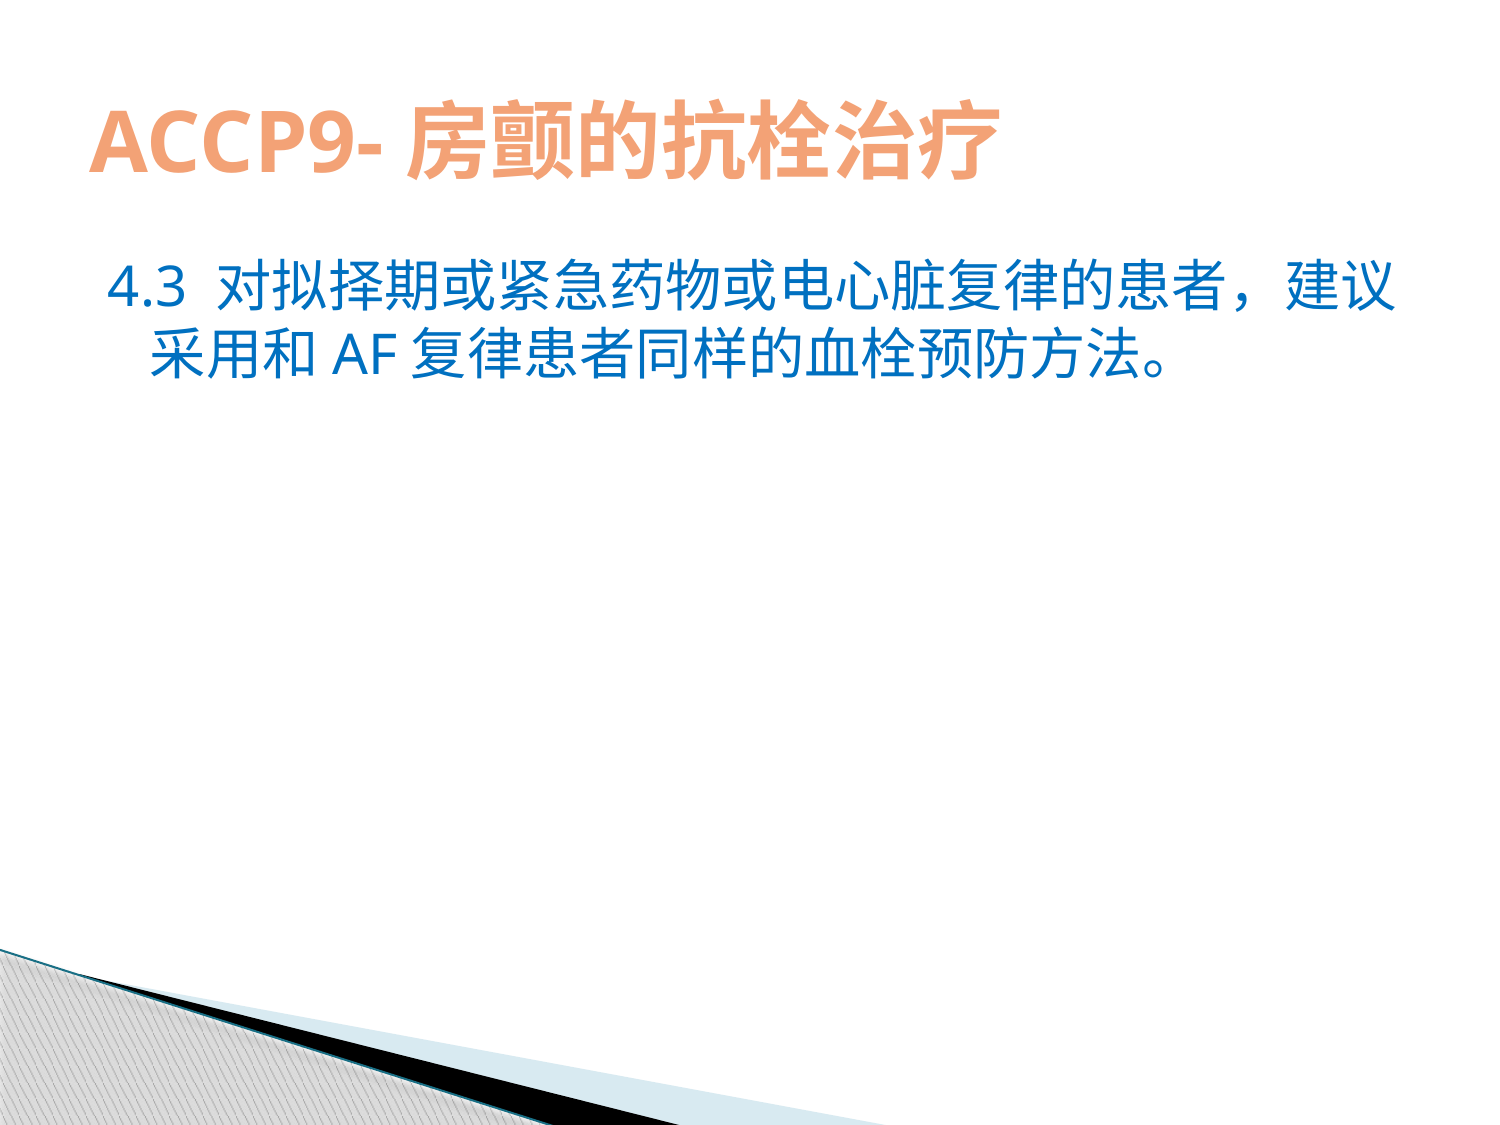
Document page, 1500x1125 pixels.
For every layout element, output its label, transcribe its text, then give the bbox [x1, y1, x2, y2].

title ACCP9-房颤的抗栓治疗 [75, 45, 1425, 233]
list 4.3 对拟择期或紧急药物或电心脏复律的患者，建议采用和AF复律患者同样的血栓预防方法。 [74, 242, 1426, 986]
